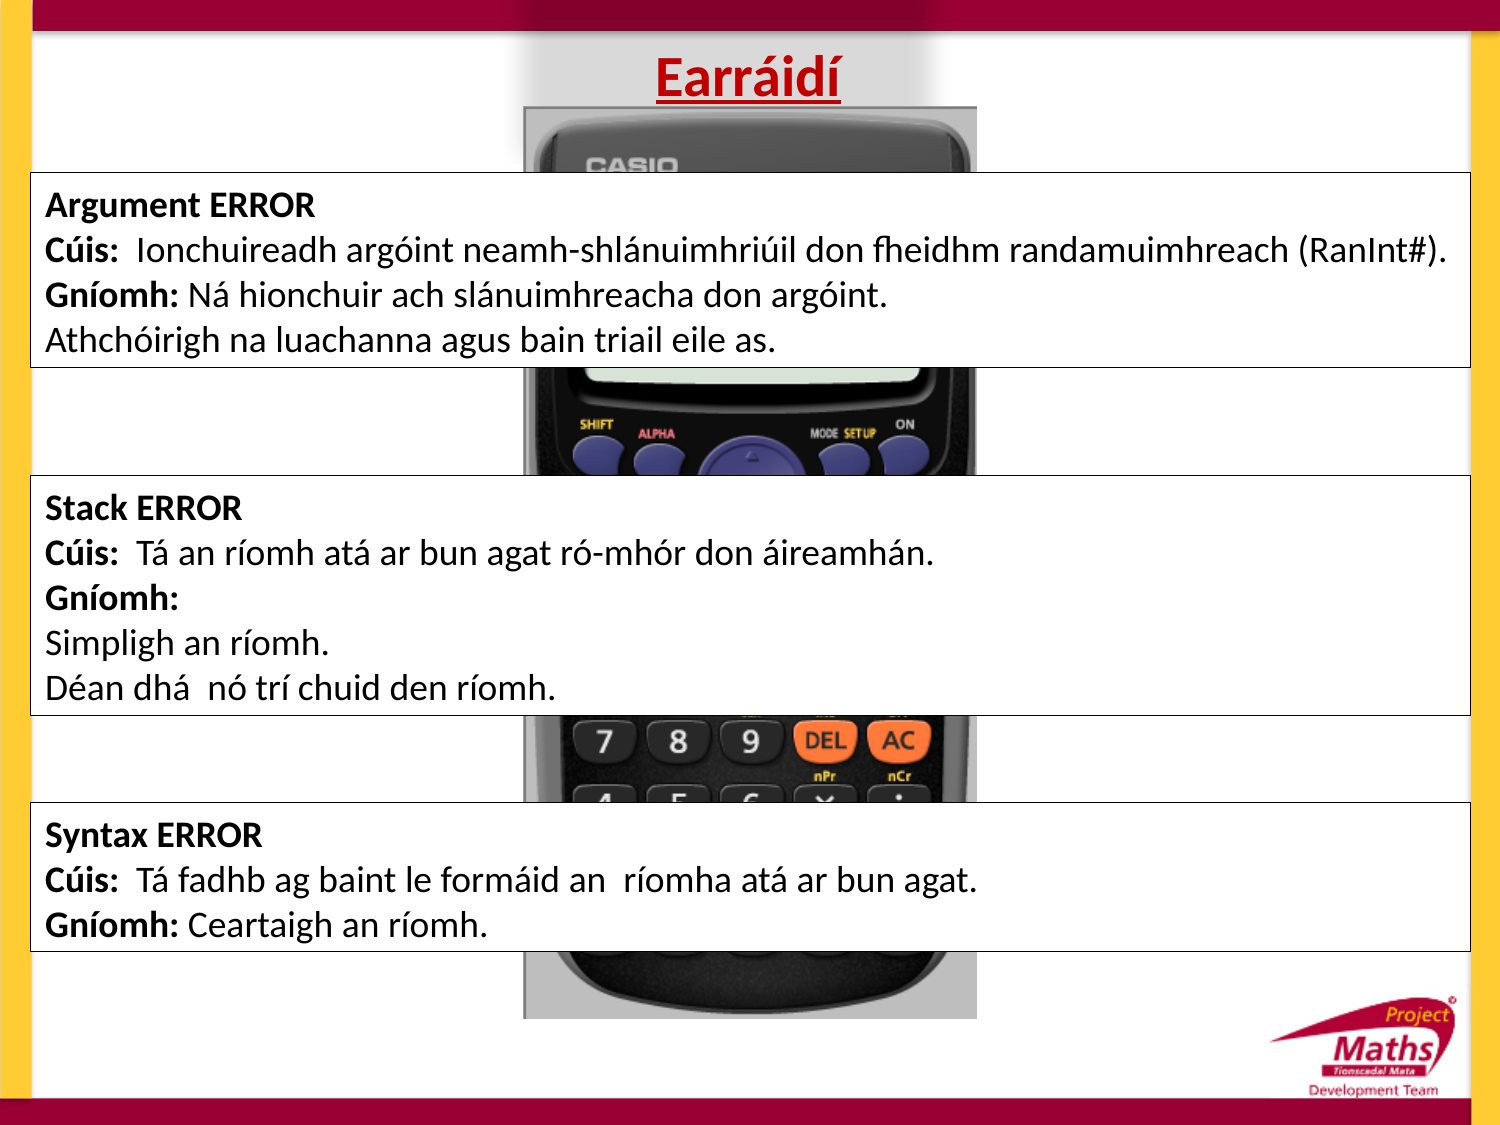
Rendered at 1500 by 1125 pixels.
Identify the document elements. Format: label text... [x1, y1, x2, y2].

picture [1269, 987, 1466, 1098]
text_box Stack ERROR Cúis: Tá an ríomh atá ar bun agat ró-mhór don áireamhán. Gníomh: Simpligh an ríomh. Déan dhá nó trí chuid den ríomh. [30, 475, 1471, 716]
text_box Earráidí [331, 30, 1166, 116]
picture [523, 952, 977, 1019]
picture [523, 368, 977, 475]
picture [523, 116, 977, 172]
picture [523, 716, 977, 802]
text_box Argument ERROR Cúis: Ionchuireadh argóint neamh-shlánuimhriúil don fheidhm randamuimhreach (RanInt#). Gníomh: Ná hionchuir ach slánuimhreacha don argóint. Athchóirigh na luachanna agus bain triail eile as. [30, 172, 1471, 368]
text_box Syntax ERROR Cúis: Tá fadhb ag baint le formáid an ríomha atá ar bun agat. Gníomh: Ceartaigh an ríomh. [30, 802, 1471, 952]
